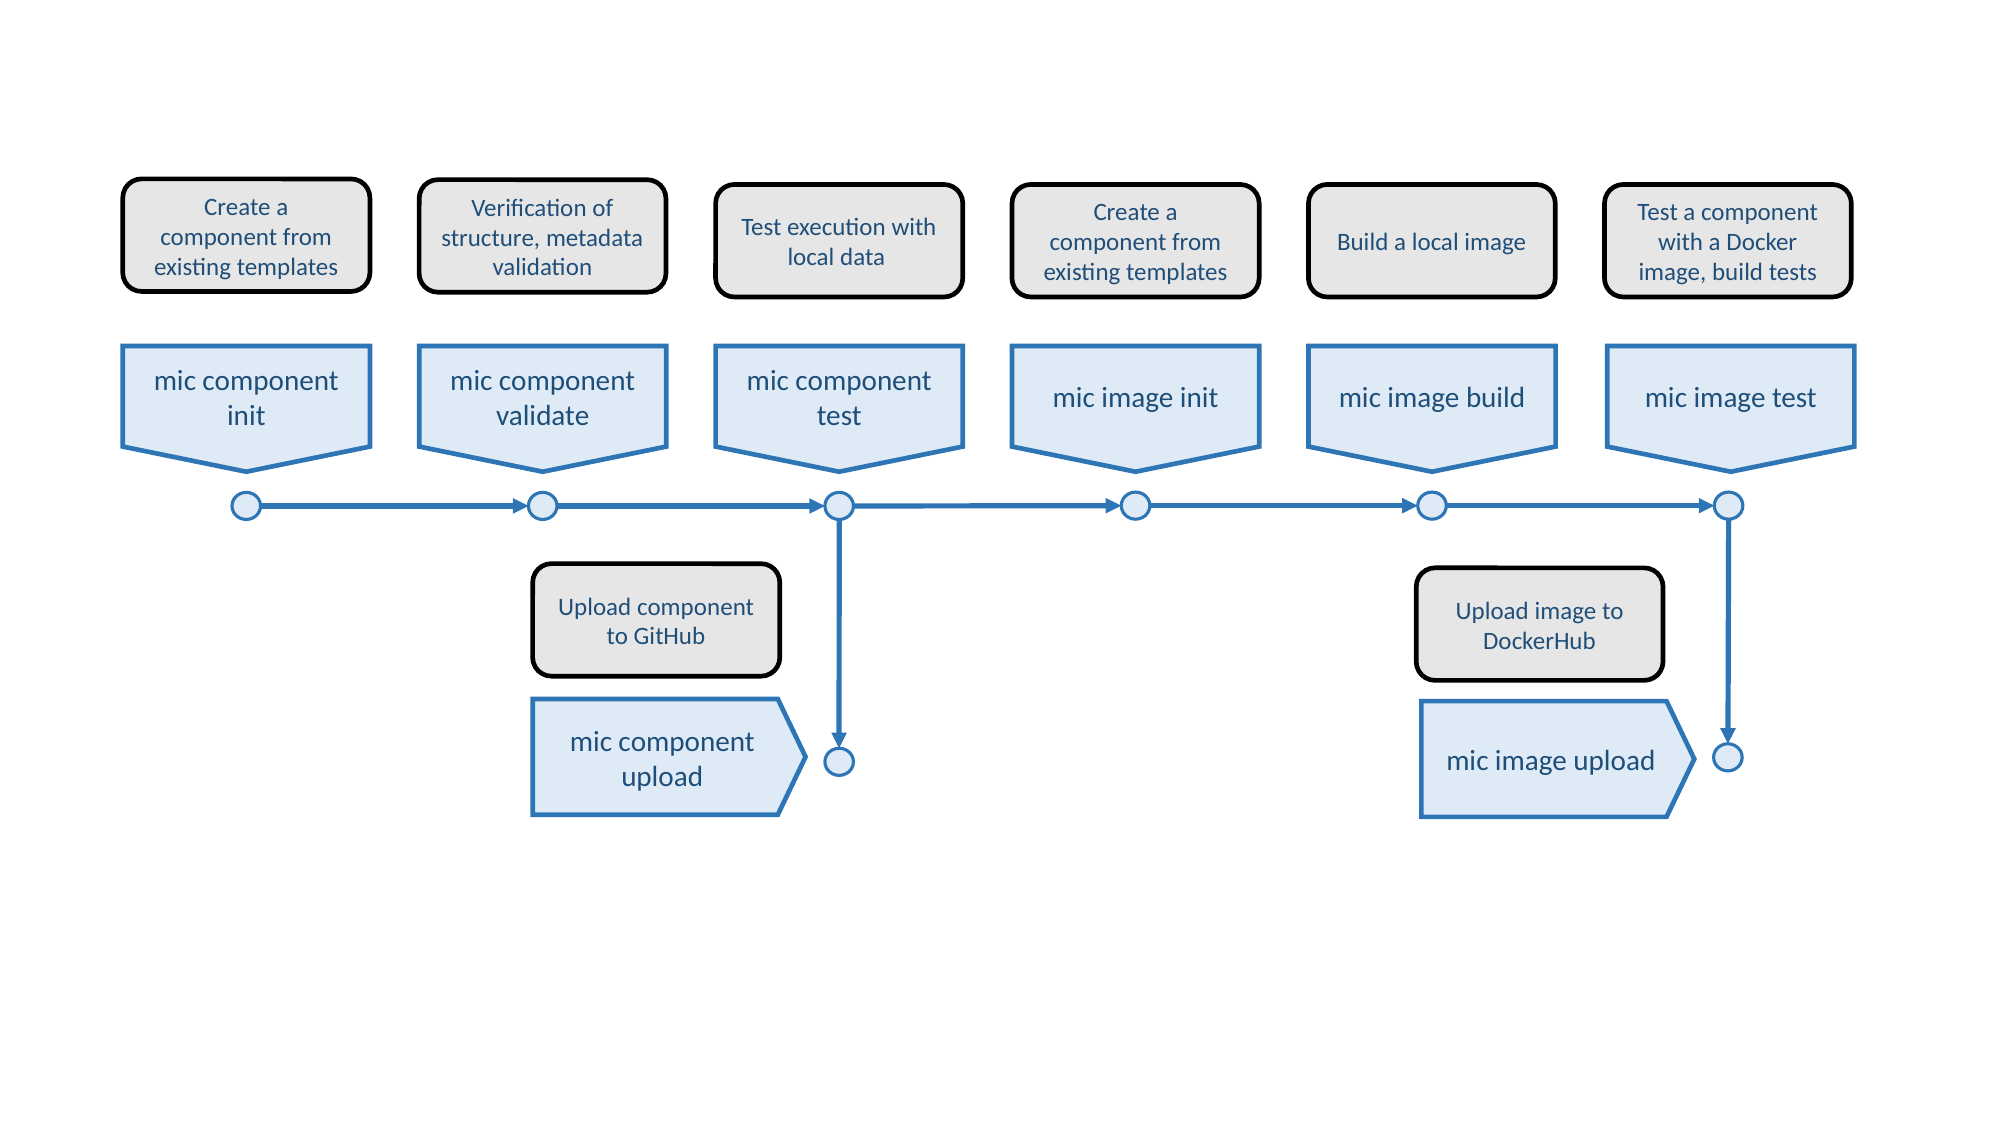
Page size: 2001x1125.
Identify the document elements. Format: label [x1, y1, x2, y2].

text_box [122, 178, 1855, 817]
